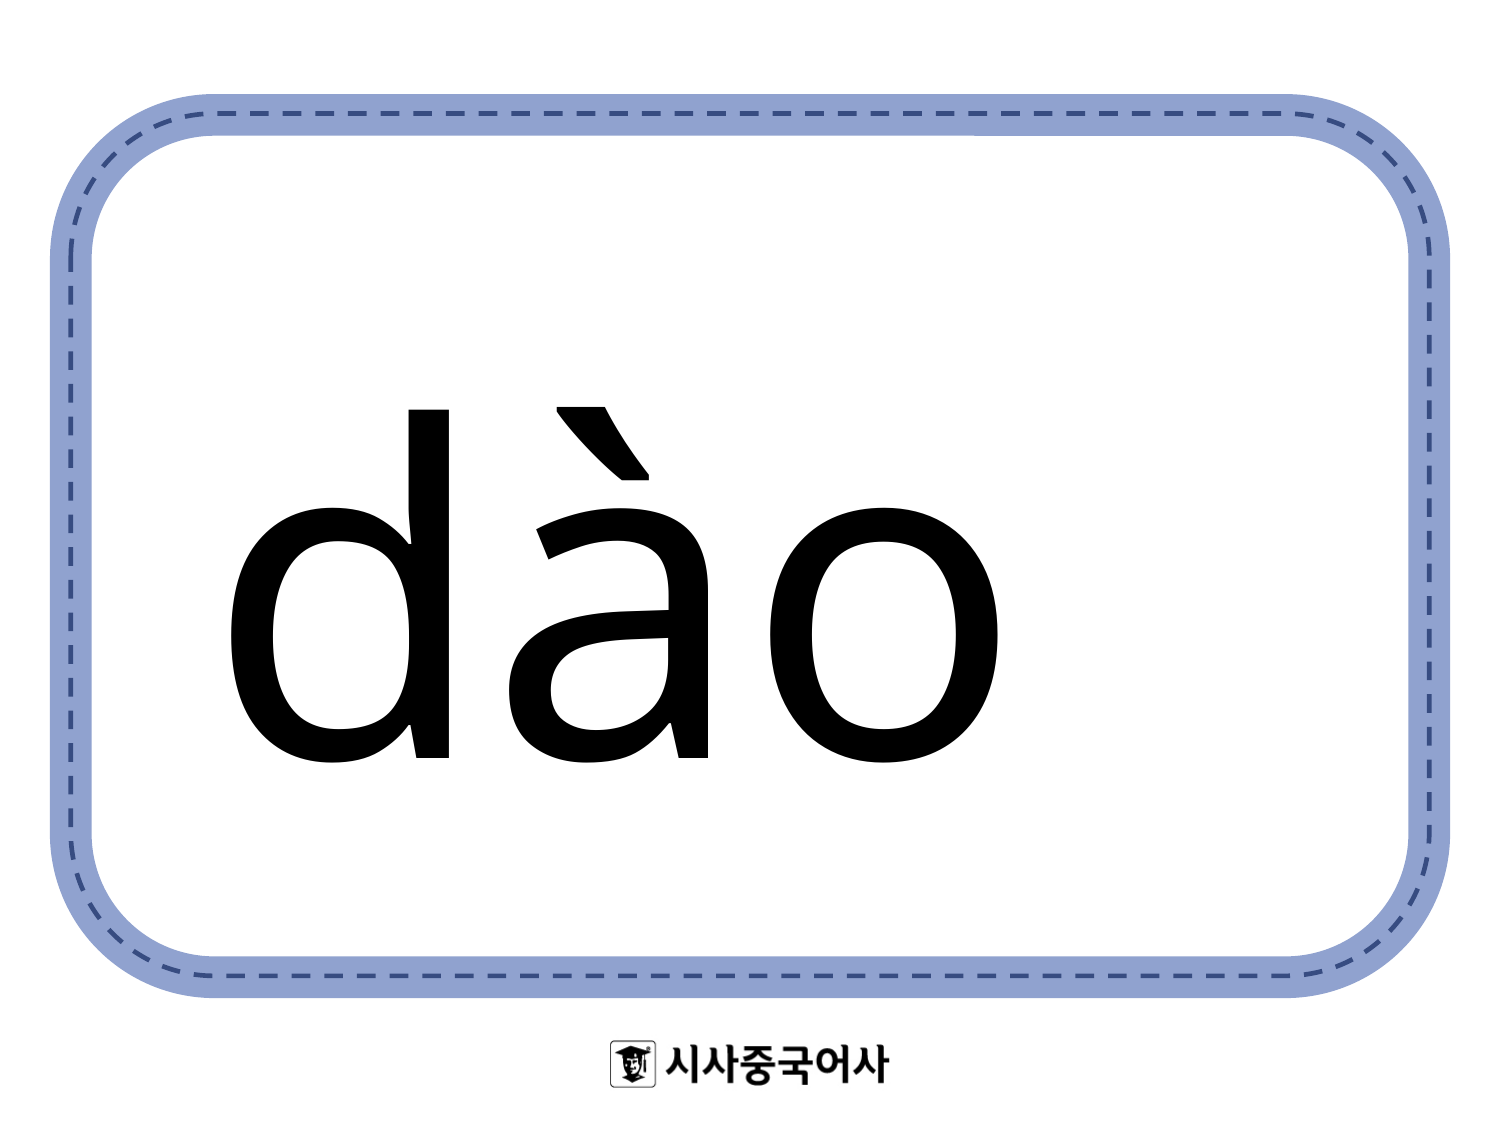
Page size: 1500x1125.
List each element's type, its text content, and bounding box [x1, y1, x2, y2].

picture [602, 1034, 898, 1094]
text_box dào [145, 219, 1354, 882]
